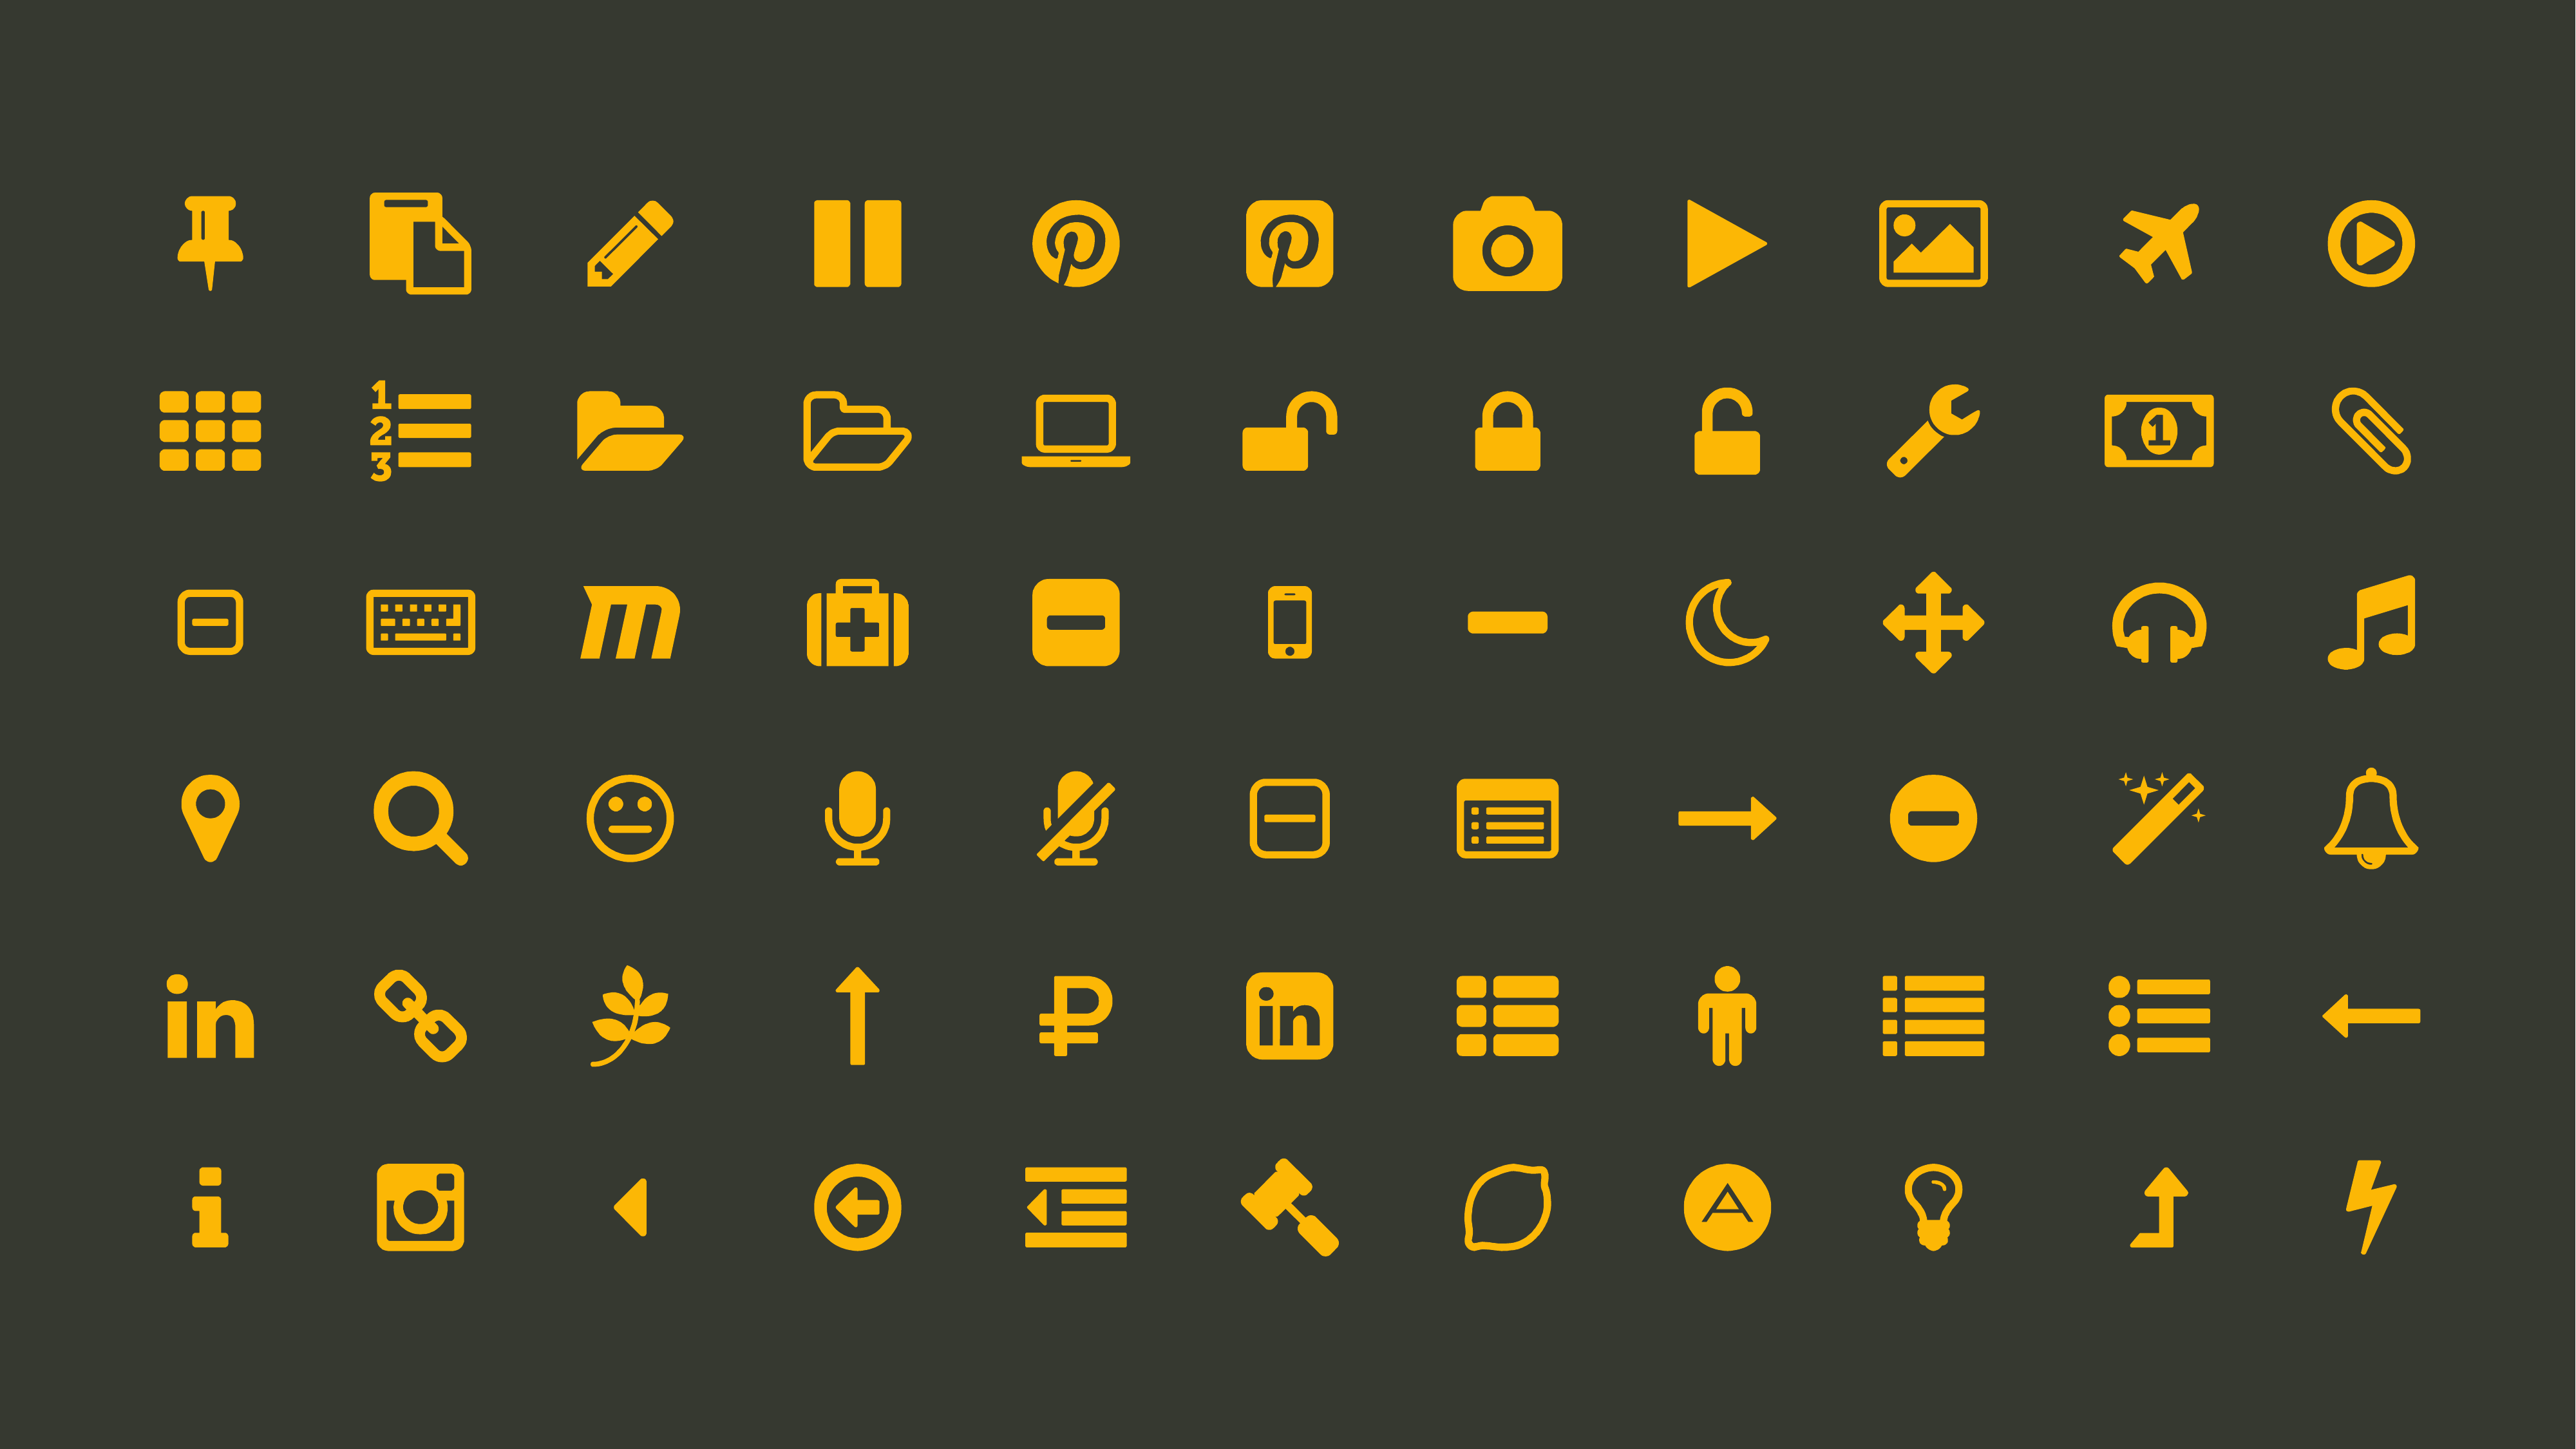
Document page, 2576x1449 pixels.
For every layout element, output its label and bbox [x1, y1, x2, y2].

text_box [159, 193, 2421, 1256]
